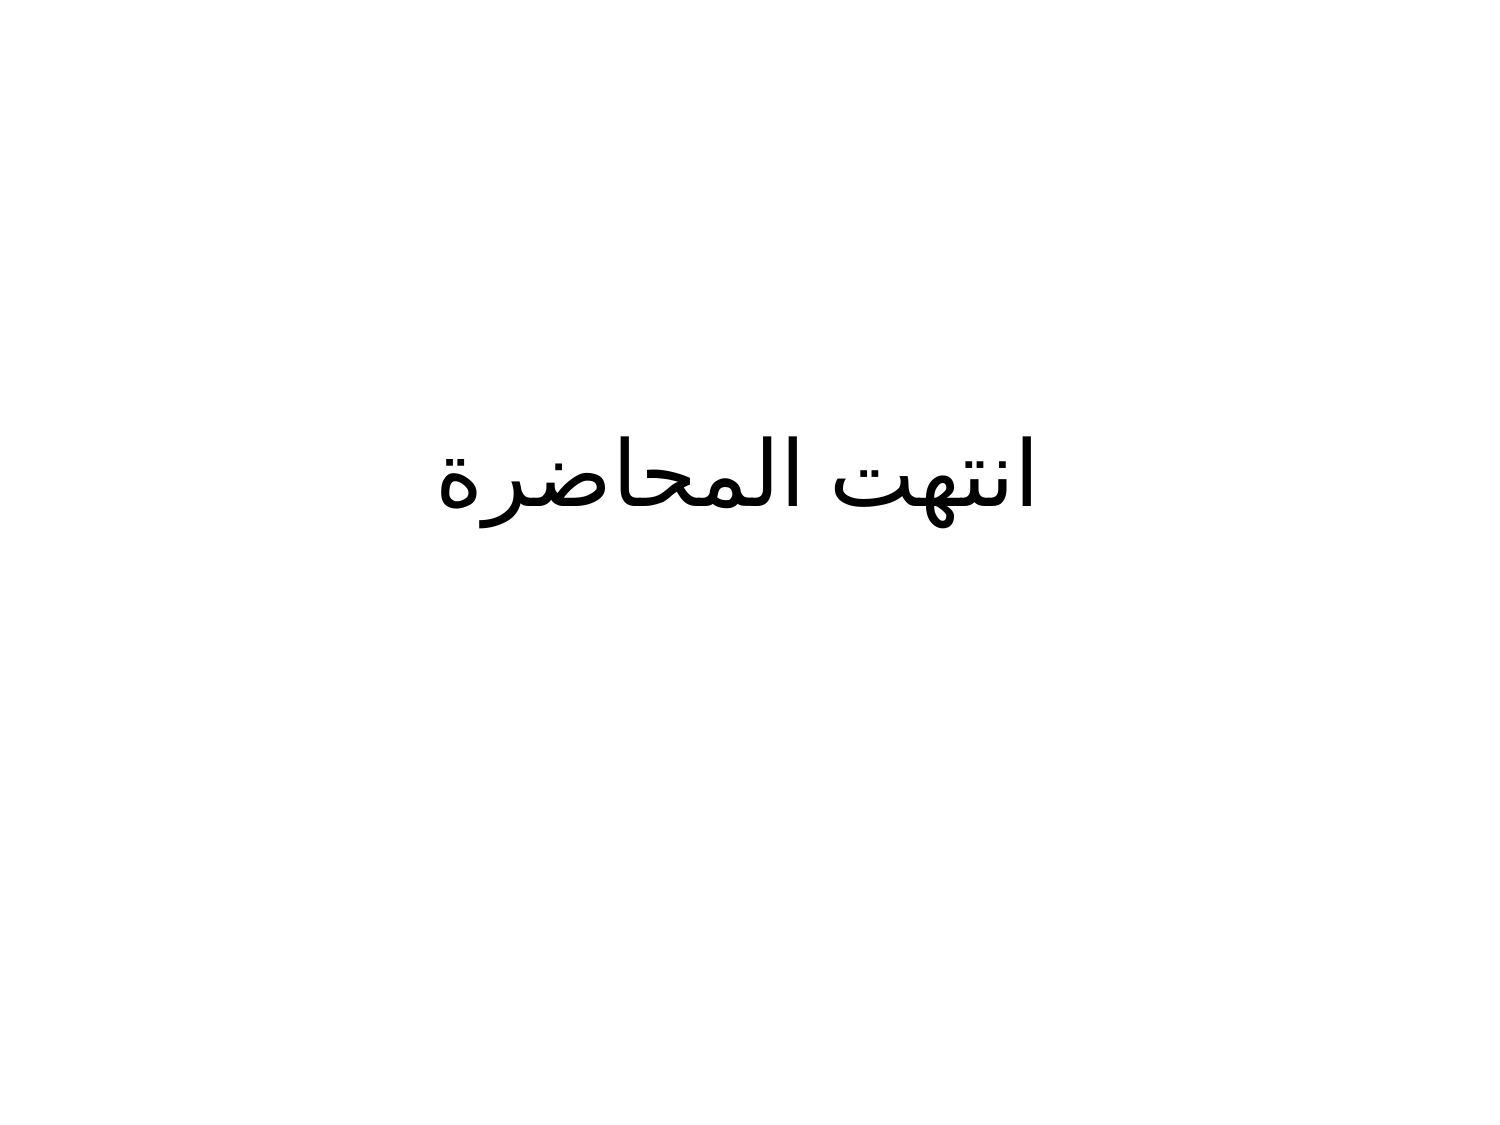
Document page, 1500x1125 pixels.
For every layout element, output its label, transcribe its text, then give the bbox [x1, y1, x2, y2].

title انتهت المحاضرة [112, 349, 1388, 591]
